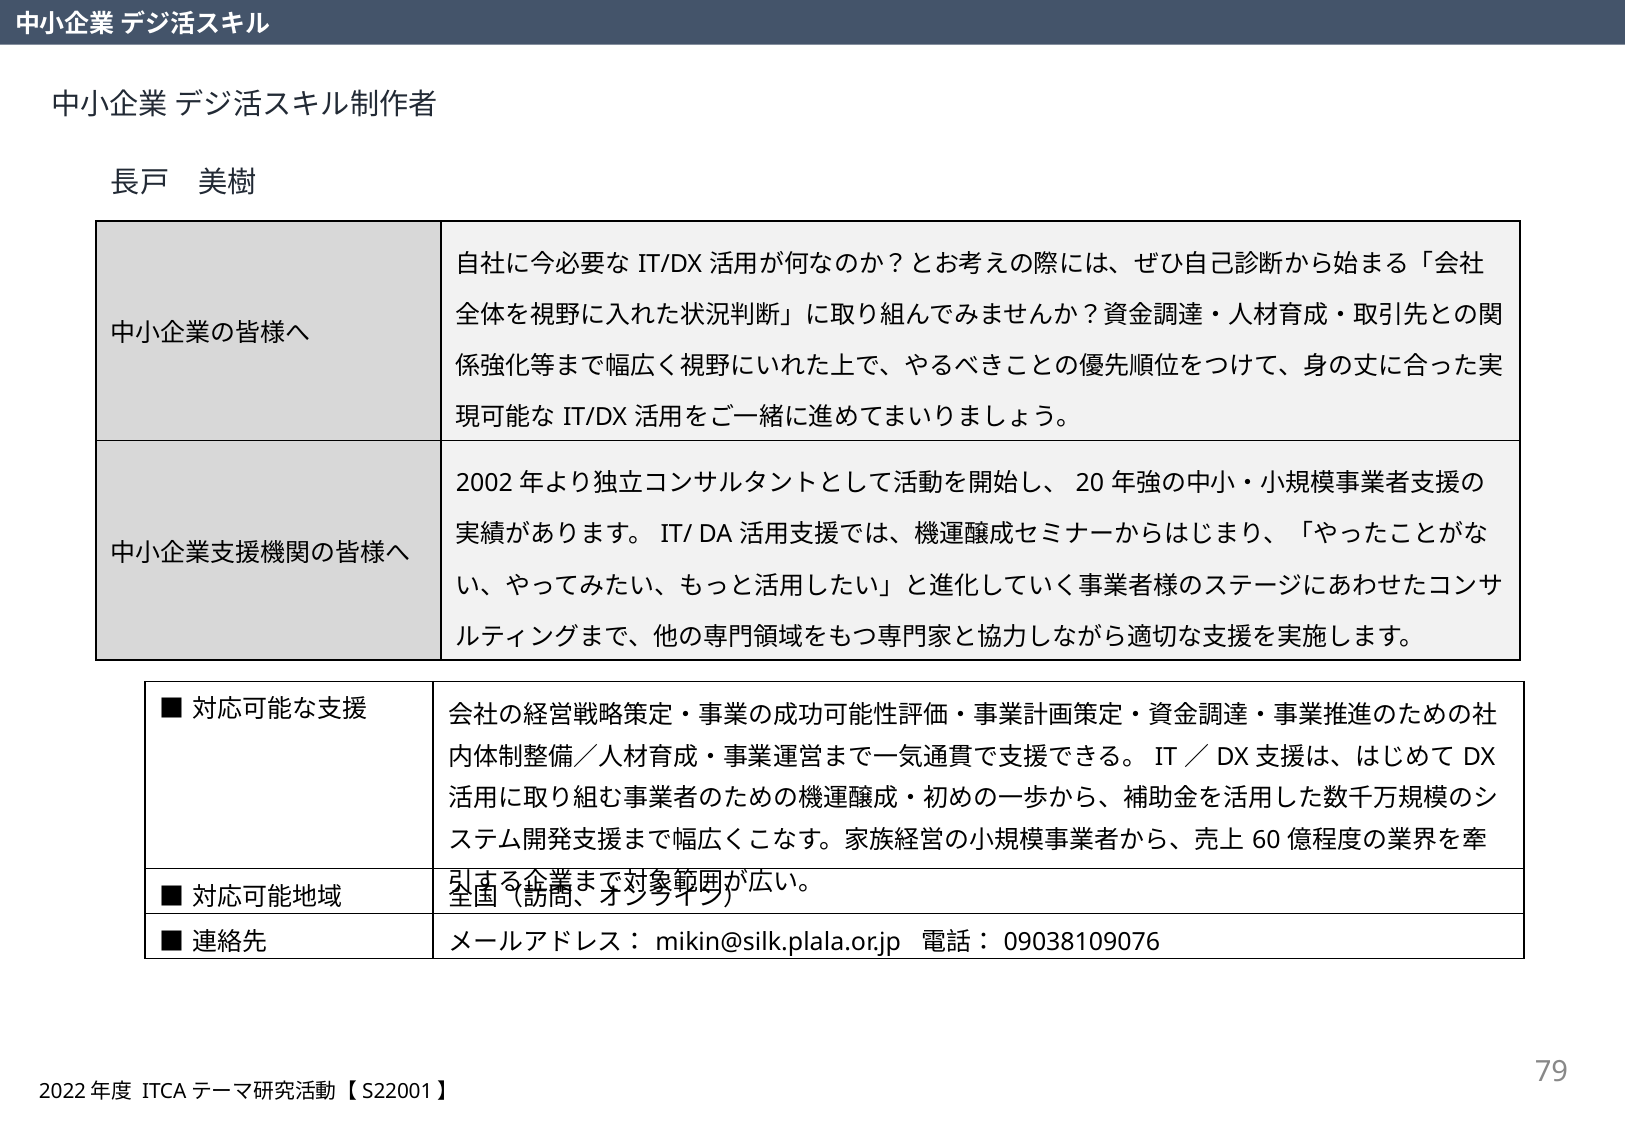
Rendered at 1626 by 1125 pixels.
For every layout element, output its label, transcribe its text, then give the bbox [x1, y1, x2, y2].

table_cell ■対応可能地域 [146, 869, 432, 913]
table_header 中小企業の皆様へ [97, 222, 440, 440]
table_header 自社に今必要なIT/DX活用が何なのか？とお考えの際には、ぜひ自己診断から始まる「会社全体を視野に入れた状況判断」に取り組んでみませんか？資金調達・人材育成・取引先との関係強化等まで幅広く視野にいれた上で、やるべきことの優先順位をつけて、身の丈に合った実現可能なIT/DX活用をご一緒に進めてまいりましょう。 [442, 222, 1519, 440]
table_cell 全国（訪問、オンライン） [434, 869, 1523, 913]
table_cell メールアドレス：mikin@silk.plala.or.jp 電話：09038109076 [434, 914, 1523, 958]
table_cell 2002年より独立コンサルタントとして活動を開始し、20年強の中小・小規模事業者支援の実績があります。IT/ DA活用支援では、機運醸成セミナーからはじまり、「やったことがない、やってみたい、もっと活用したい」と進化していく事業者様のステージにあわせたコンサルティングまで、他の専門領域をもつ専門家と協力しながら適切な支援を実施します。 [442, 441, 1519, 659]
text_box 中小企業 デジ活スキル制作者 [36, 78, 1185, 129]
slide_number 79 [1217, 1042, 1584, 1103]
text_box 中小企業 デジ活スキル [0, 0, 1625, 45]
table_header ■対応可能な支援 [146, 682, 432, 868]
table_cell 中小企業支援機関の皆様へ [97, 441, 440, 659]
table_cell ■連絡先 [146, 914, 432, 958]
text_box 長戸 美樹 [95, 156, 1244, 207]
table_header 会社の経営戦略策定・事業の成功可能性評価・事業計画策定・資金調達・事業推進のための社内体制整備／人材育成・事業運営まで一気通貫で支援できる。IT／DX支援は、はじめてDX活用に取り組む事業者のための機運醸成・初めの一歩から、補助金を活用した数千万規模のシステム開発支援まで幅広くこなす。家族経営の小規模事業者から、売上60億程度の業界を牽引する企業まで対象範囲が広い。 [434, 682, 1523, 868]
